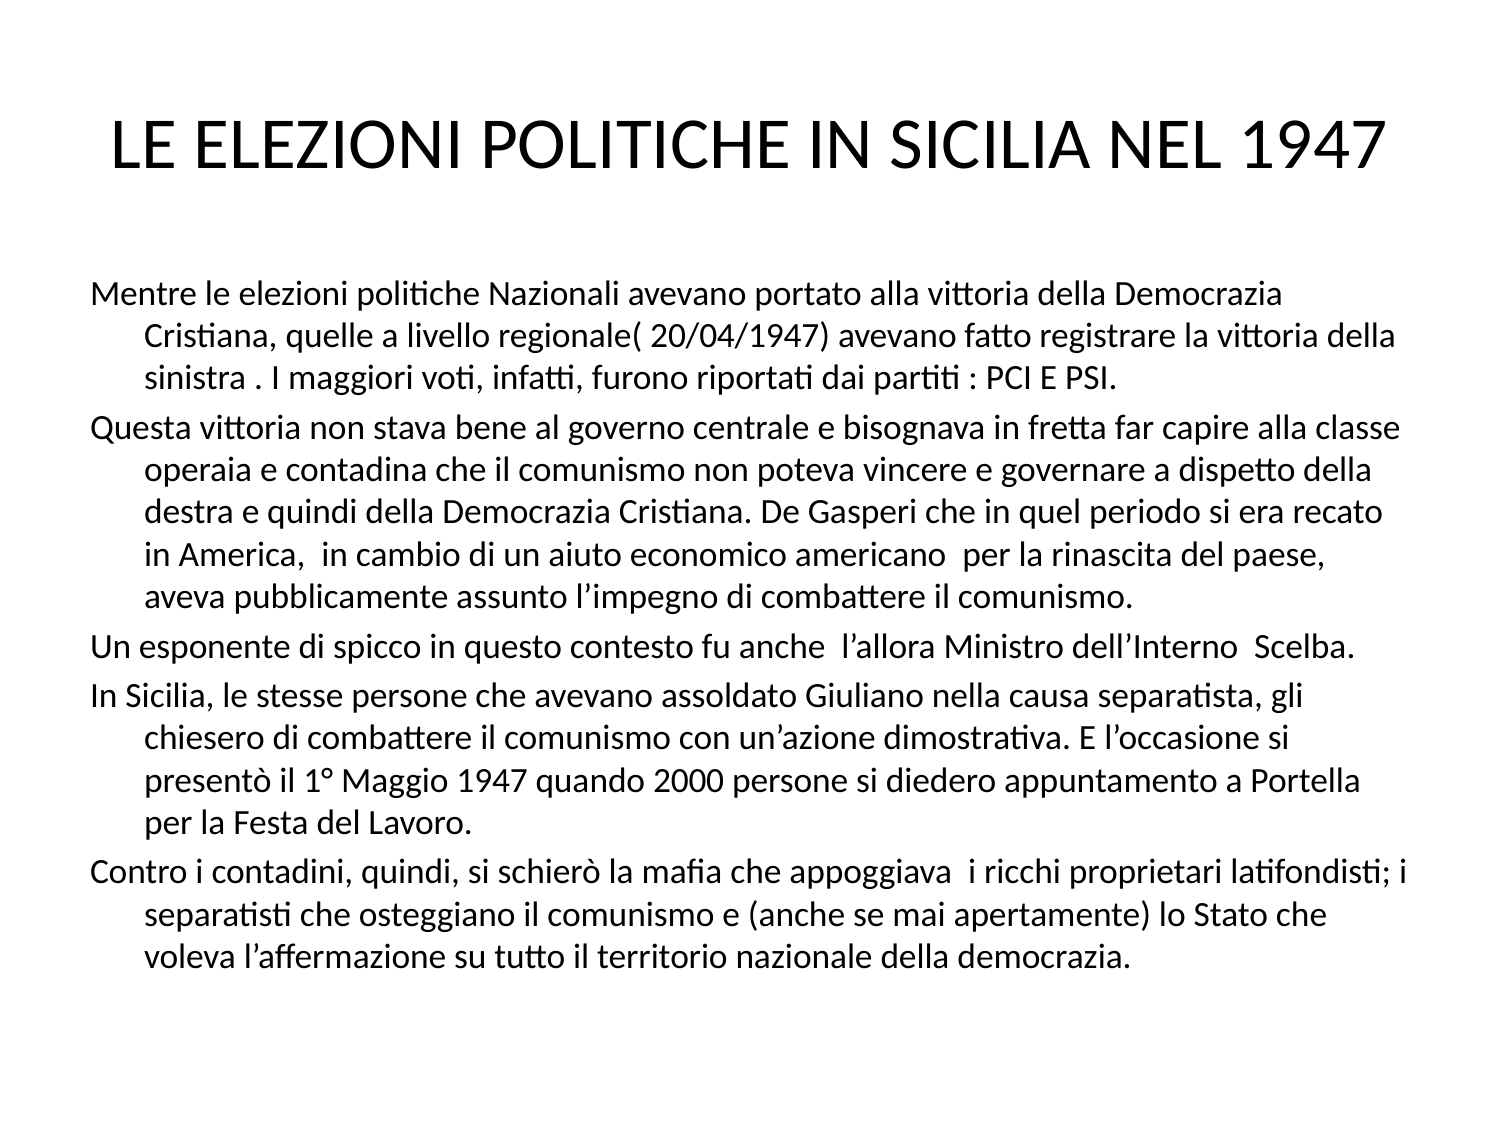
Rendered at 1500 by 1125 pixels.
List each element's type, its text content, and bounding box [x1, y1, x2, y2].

list Mentre le elezioni politiche Nazionali avevano portato alla vittoria della Democrazia Cristiana, quelle a livello regionale( 20/04/1947) avevano fatto registrare la vittoria della sinistra . I maggiori voti, infatti, furono riportati dai partiti : PCI E PSI. Questa vittoria non stava bene al governo centrale e bisognava in fretta far capire alla classe operaia e contadina che il comunismo non poteva vincere e governare a dispetto della destra e quindi della Democrazia Cristiana. De Gasperi che in quel periodo si era recato in America, in cambio di un aiuto economico americano per la rinascita del paese, aveva pubblicamente assunto l’impegno di combattere il comunismo. Un esponente di spicco in questo contesto fu anche l’allora Ministro dell’Interno Scelba. In Sicilia, le stesse persone che avevano assoldato Giuliano nella causa separatista, gli chiesero di combattere il comunismo con un’azione dimostrativa. E l’occasione si presentò il 1° Maggio 1947 quando 2000 persone si diedero appuntamento a Portella per la Festa del Lavoro. Contro i contadini, quindi, si schierò la mafia che appoggiava i ricchi proprietari latifondisti; i separatisti che osteggiano il comunismo e (anche se mai apertamente) lo Stato che voleva l’affermazione su tutto il territorio nazionale della democrazia. [75, 262, 1425, 1005]
title LE ELEZIONI POLITICHE IN SICILIA NEL 1947 [75, 45, 1425, 233]
